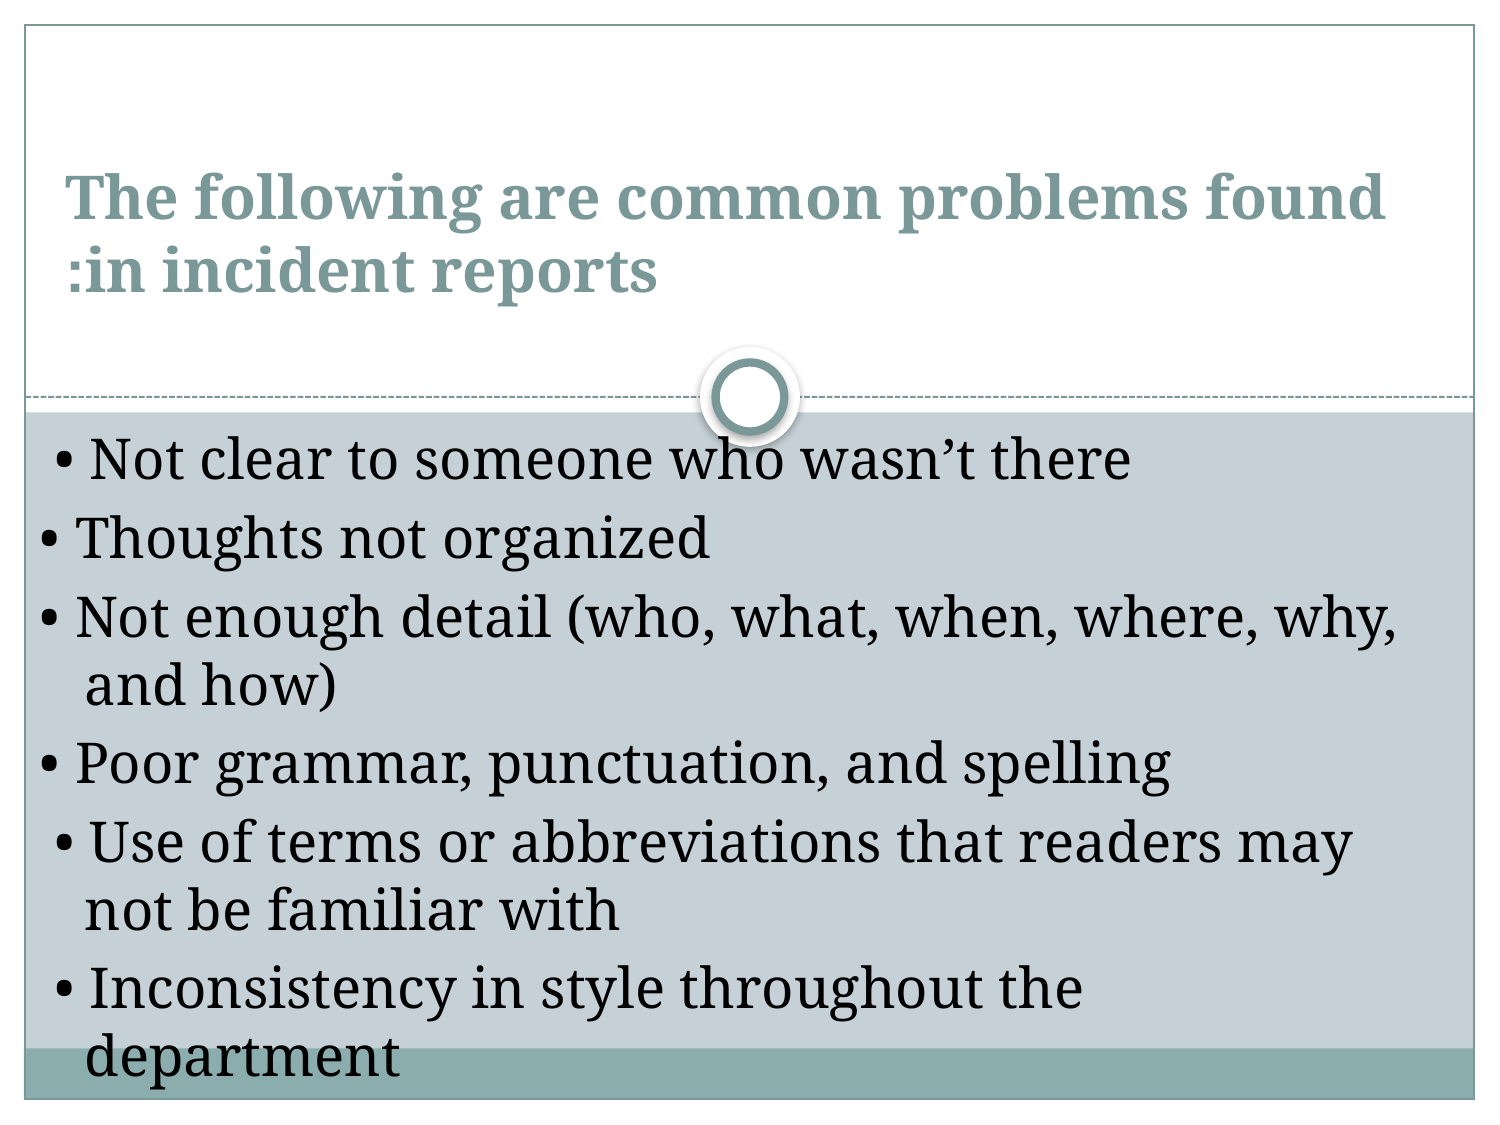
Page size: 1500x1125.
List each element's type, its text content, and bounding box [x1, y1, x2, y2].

title The following are common problems found in incident reports: [49, 187, 1451, 313]
list • Not clear to someone who wasn’t there • Thoughts not organized • Not enough detail (who, what, when, where, why, and how) • Poor grammar, punctuation, and spelling • Use of terms or abbreviations that readers may not be familiar with • Inconsistency in style throughout the department [24, 337, 1426, 1093]
